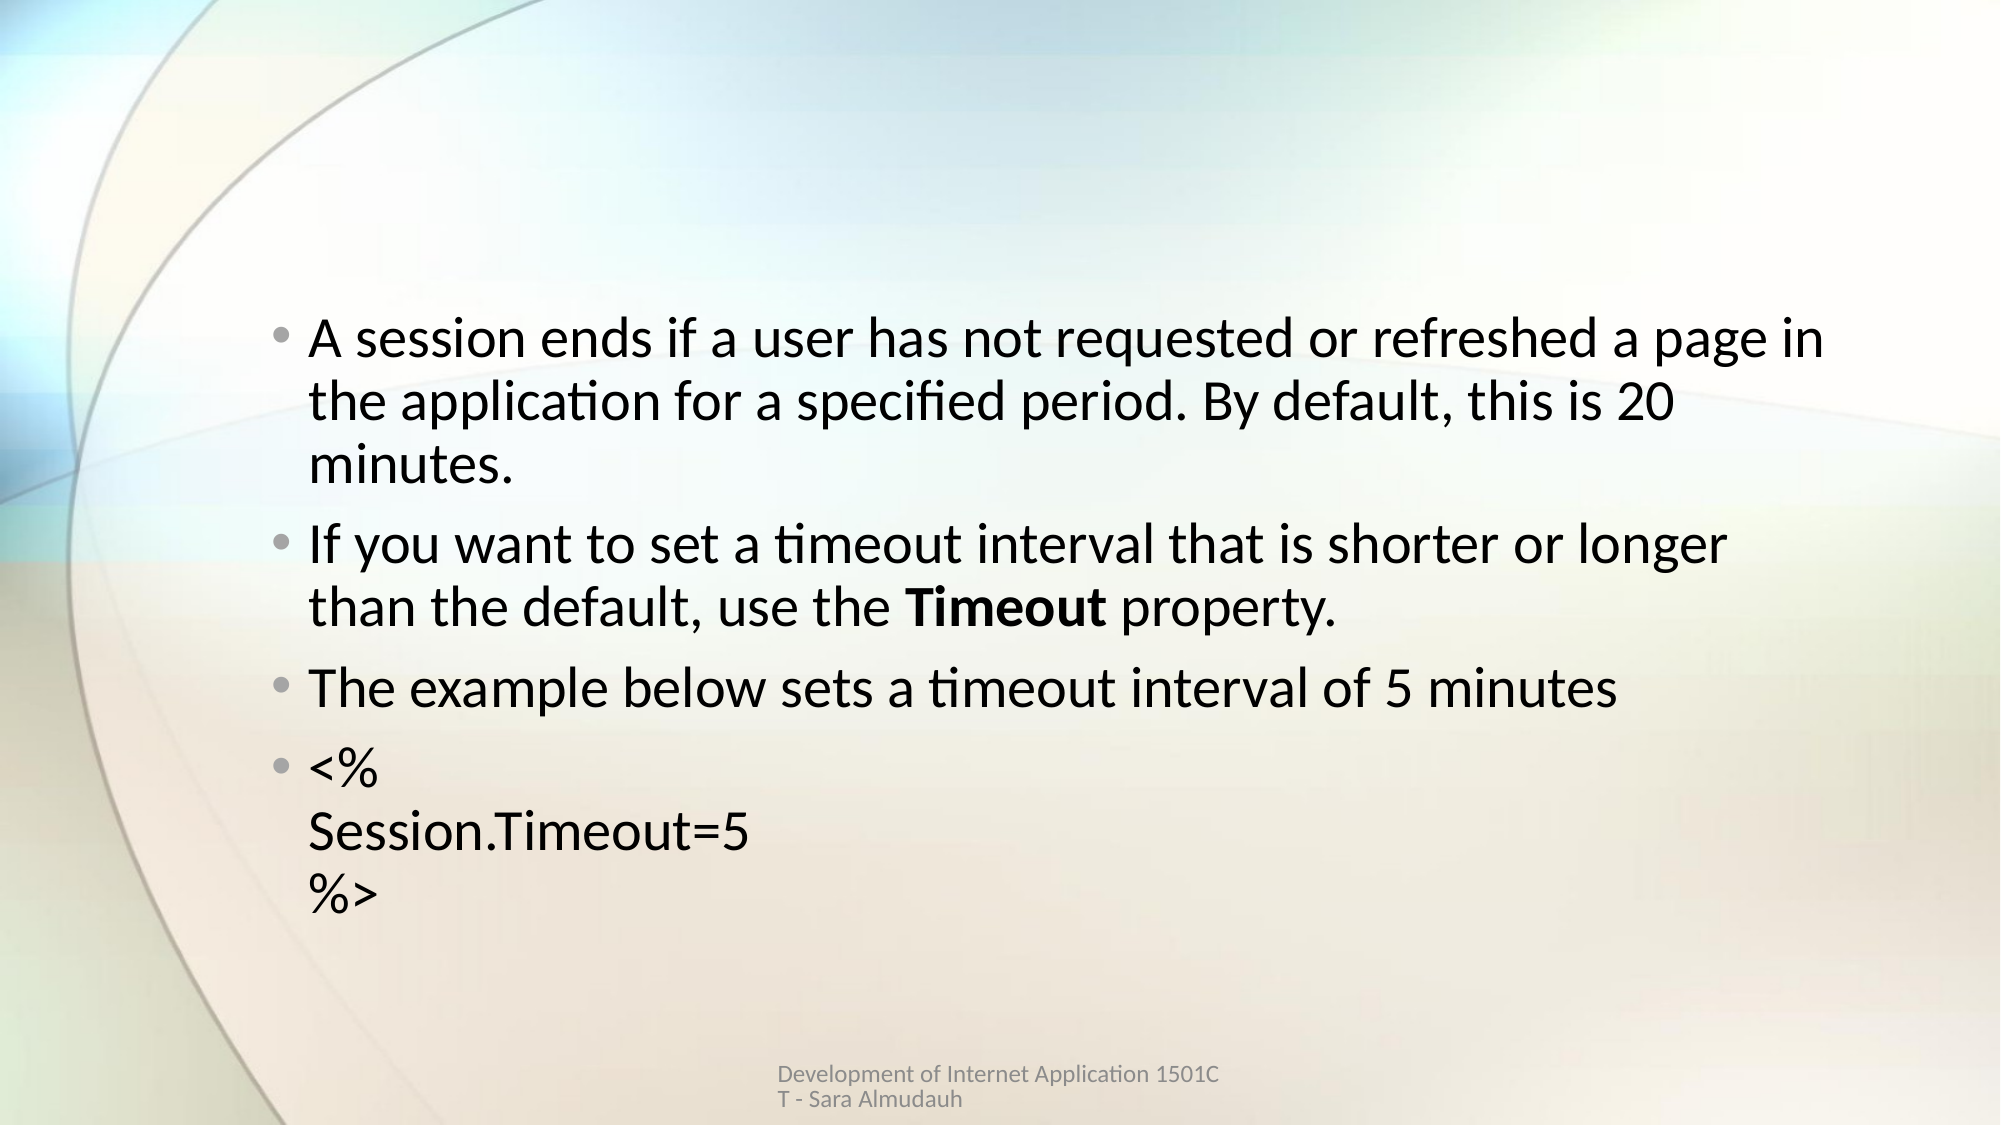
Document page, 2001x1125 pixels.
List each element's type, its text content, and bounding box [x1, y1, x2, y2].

footer Development of Internet Application 1501CT - Sara Almudauh [762, 1042, 1238, 1103]
picture [0, 0, 2001, 1125]
list A session ends if a user has not requested or refreshed a page in the application for a specified period. By default, this is 20 minutes. If you want to set a timeout interval that is shorter or longer than the default, use the Timeout property. The example below sets a timeout interval of 5 minutes <% Session.Timeout=5 %> [256, 299, 1863, 1014]
